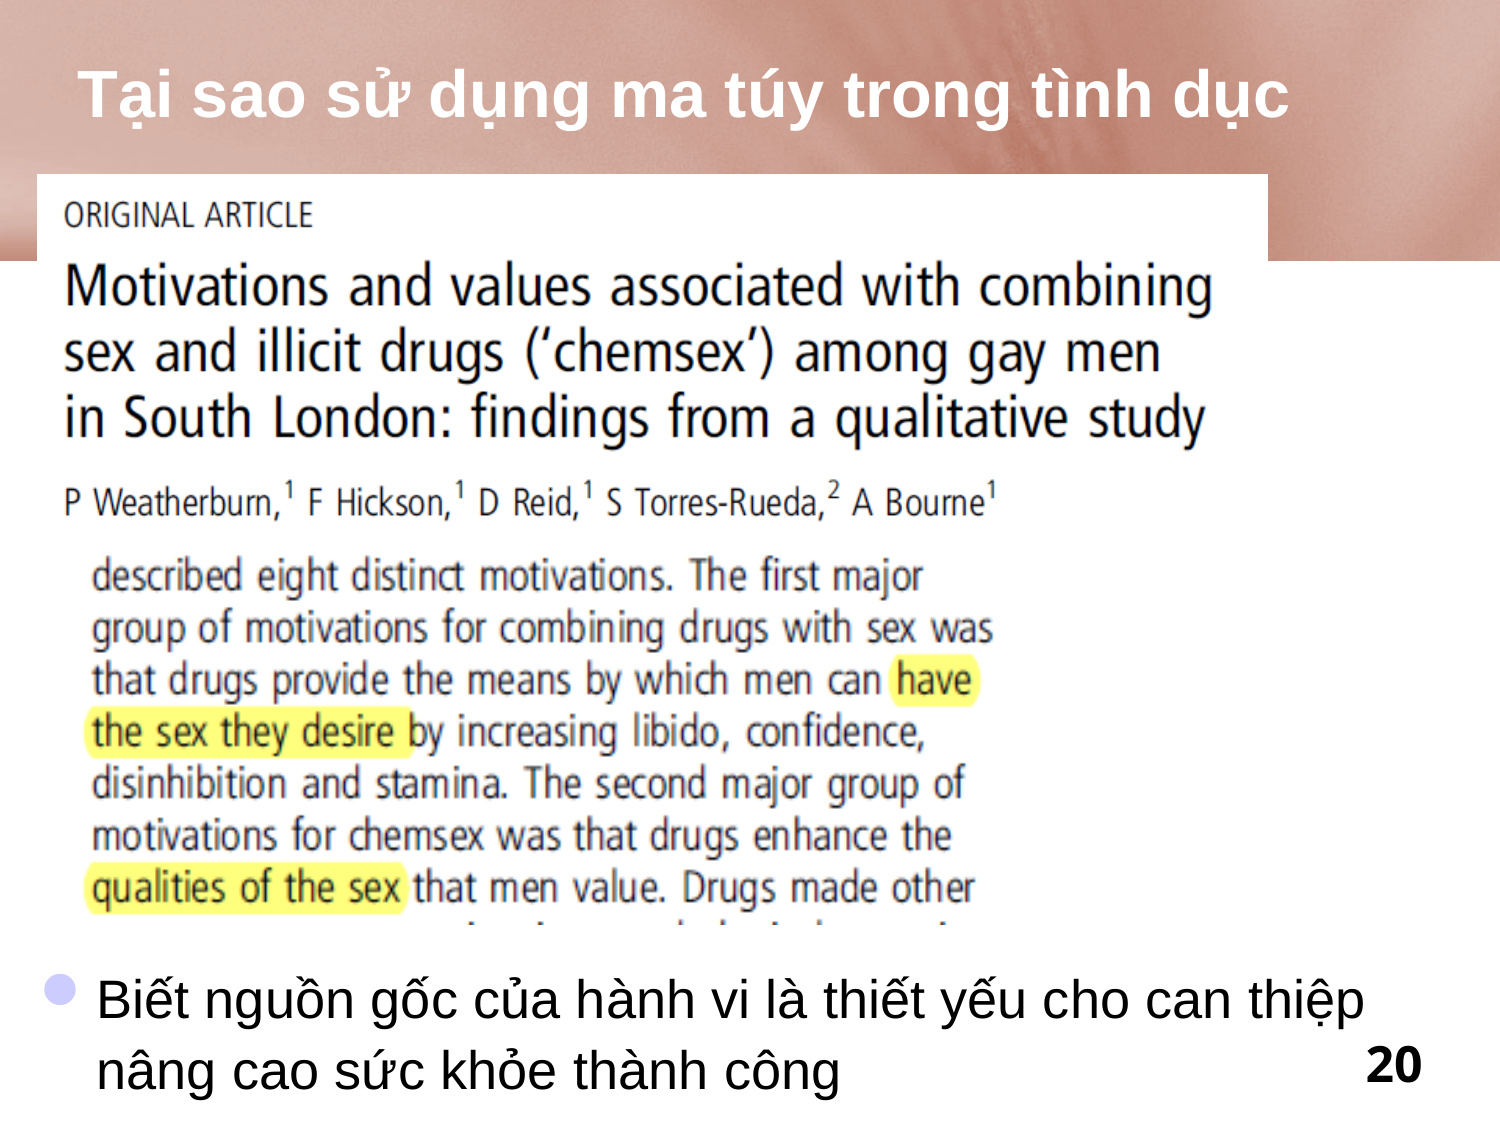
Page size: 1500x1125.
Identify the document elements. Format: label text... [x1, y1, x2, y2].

title Tại sao sử dụng ma túy trong tình dục [62, 37, 1413, 226]
slide_number 20 [1087, 1024, 1438, 1101]
list Biết nguồn gốc của hành vi là thiết yếu cho can thiệp nâng cao sức khỏe thành công [24, 949, 1476, 1063]
picture [0, 0, 1500, 926]
